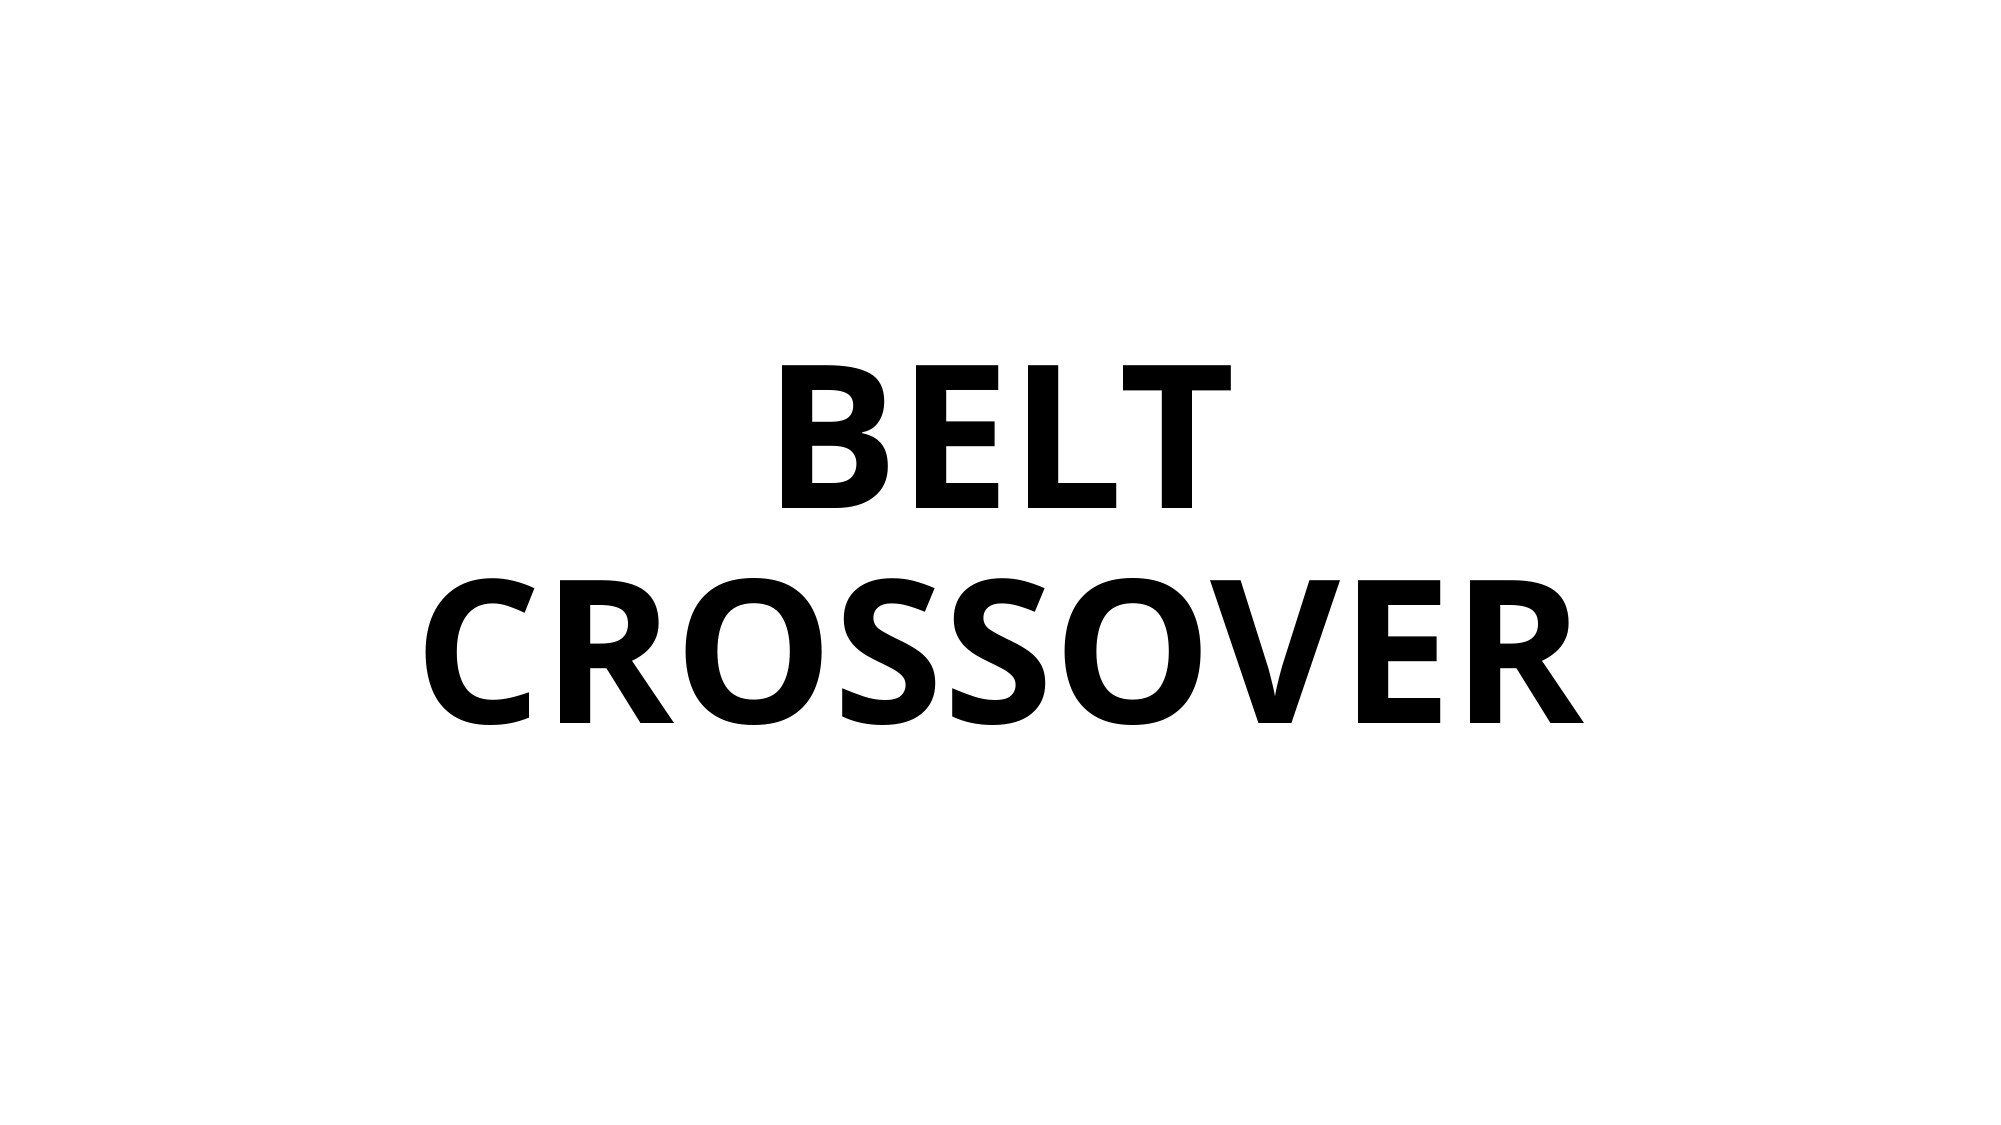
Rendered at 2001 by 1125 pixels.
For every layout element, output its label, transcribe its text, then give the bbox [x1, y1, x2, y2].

title BELT CROSSOVER [137, 59, 1863, 1043]
